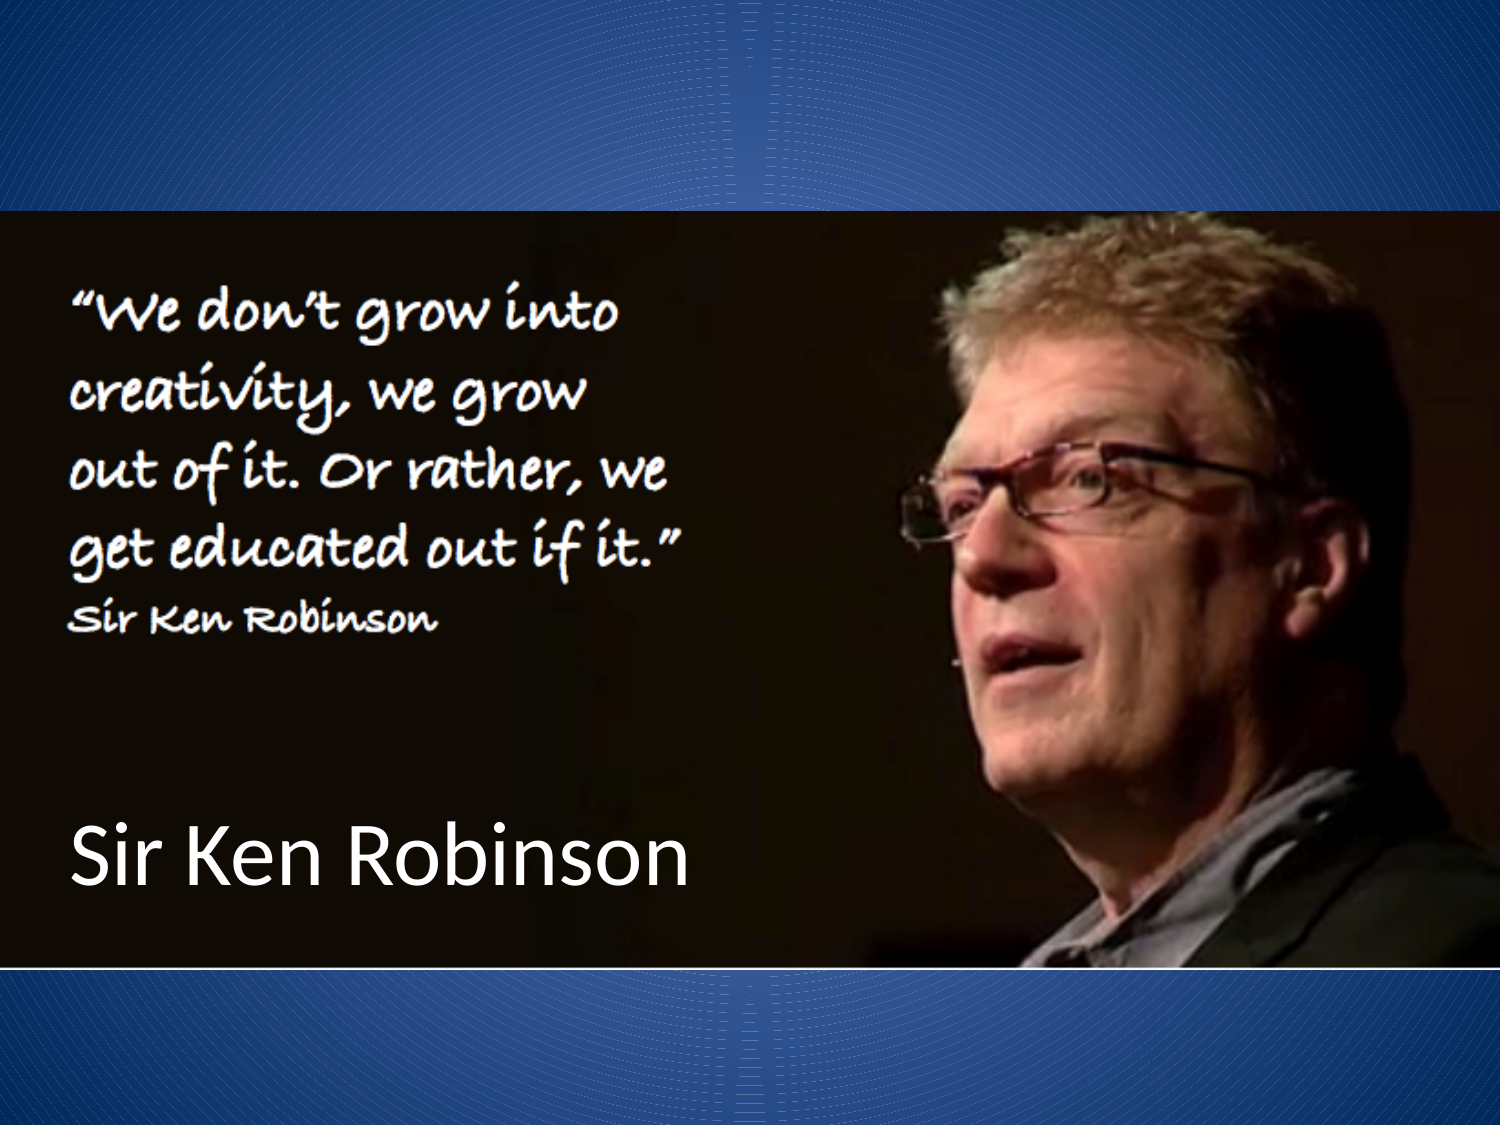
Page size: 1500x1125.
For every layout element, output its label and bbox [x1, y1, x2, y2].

picture [0, 211, 1500, 970]
